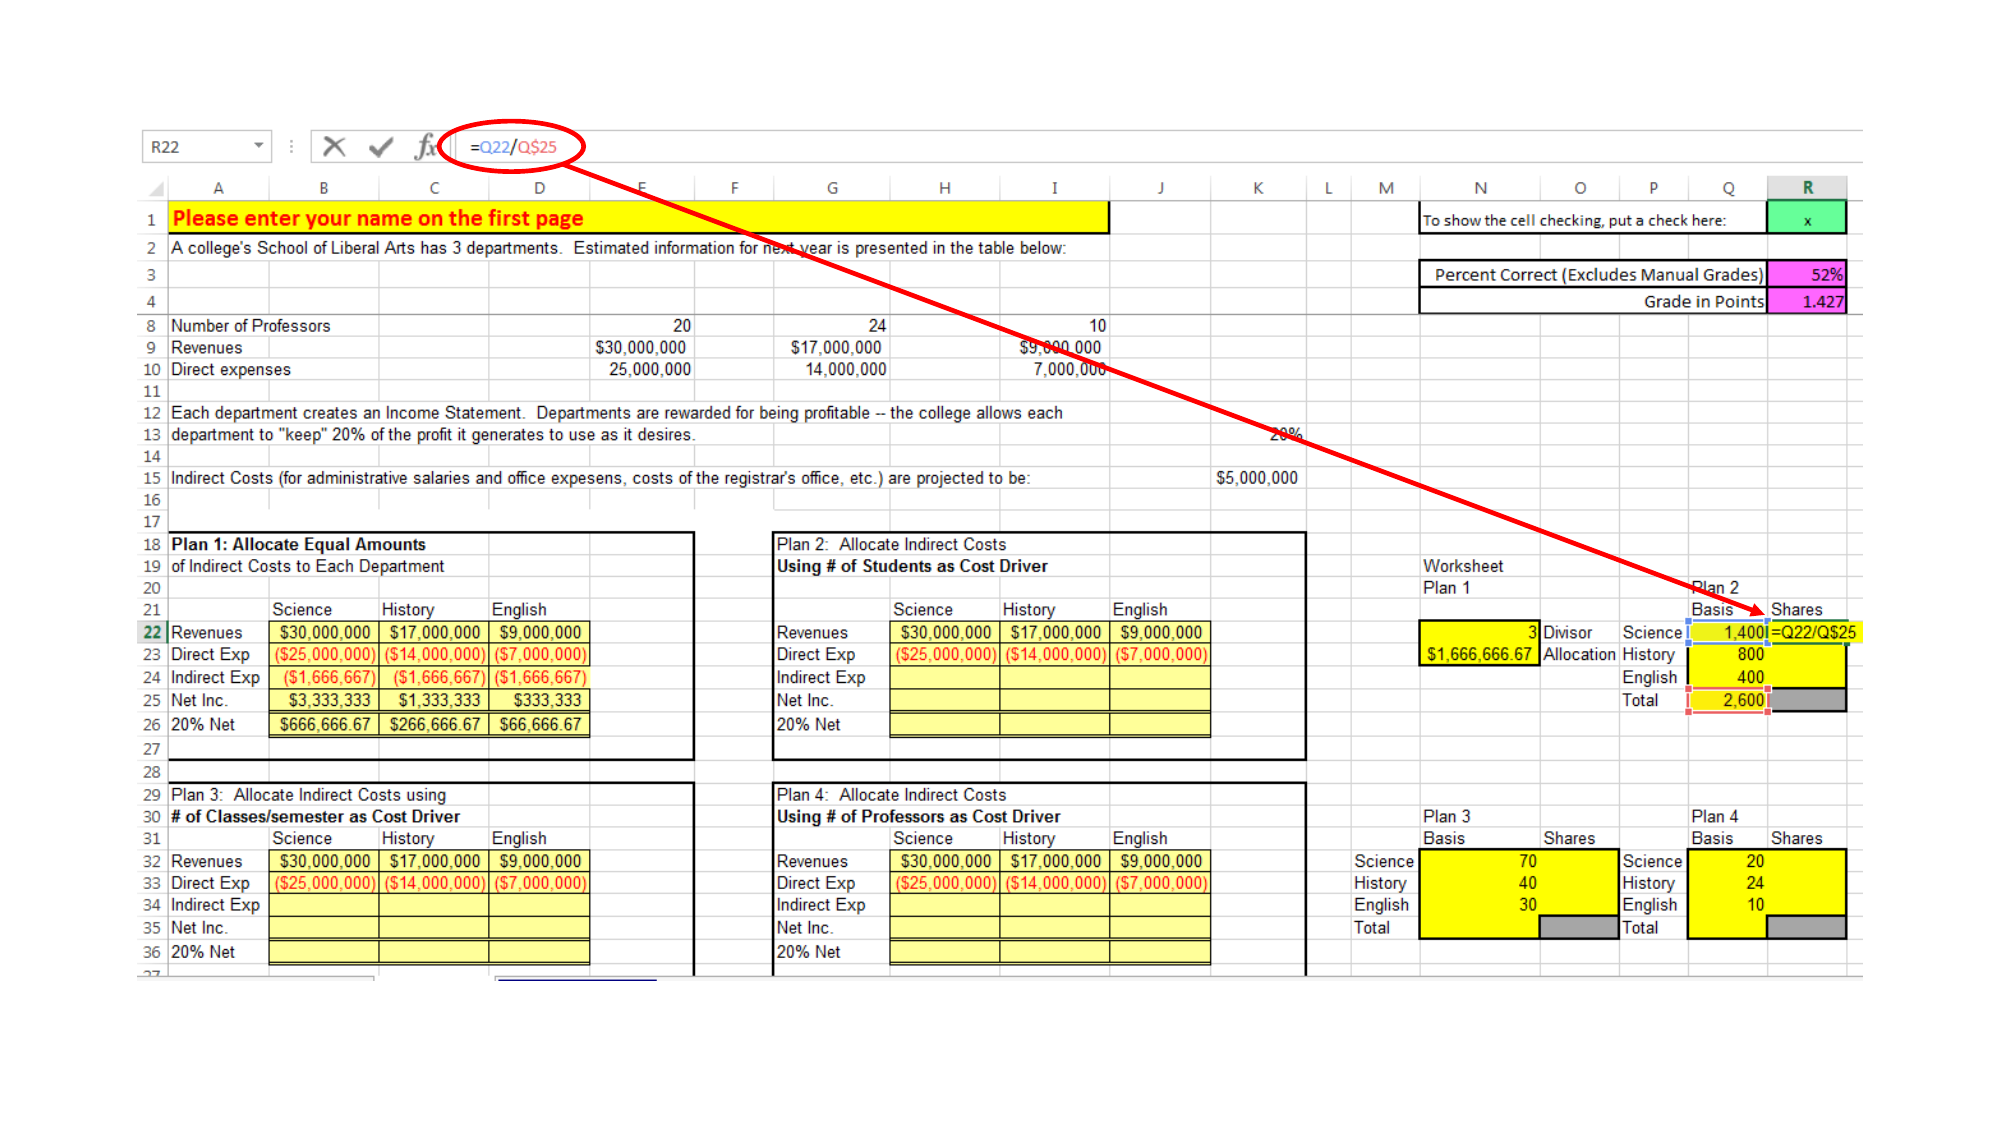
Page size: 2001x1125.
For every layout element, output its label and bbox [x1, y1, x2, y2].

text_box [562, 164, 1765, 615]
list [137, 121, 1863, 981]
